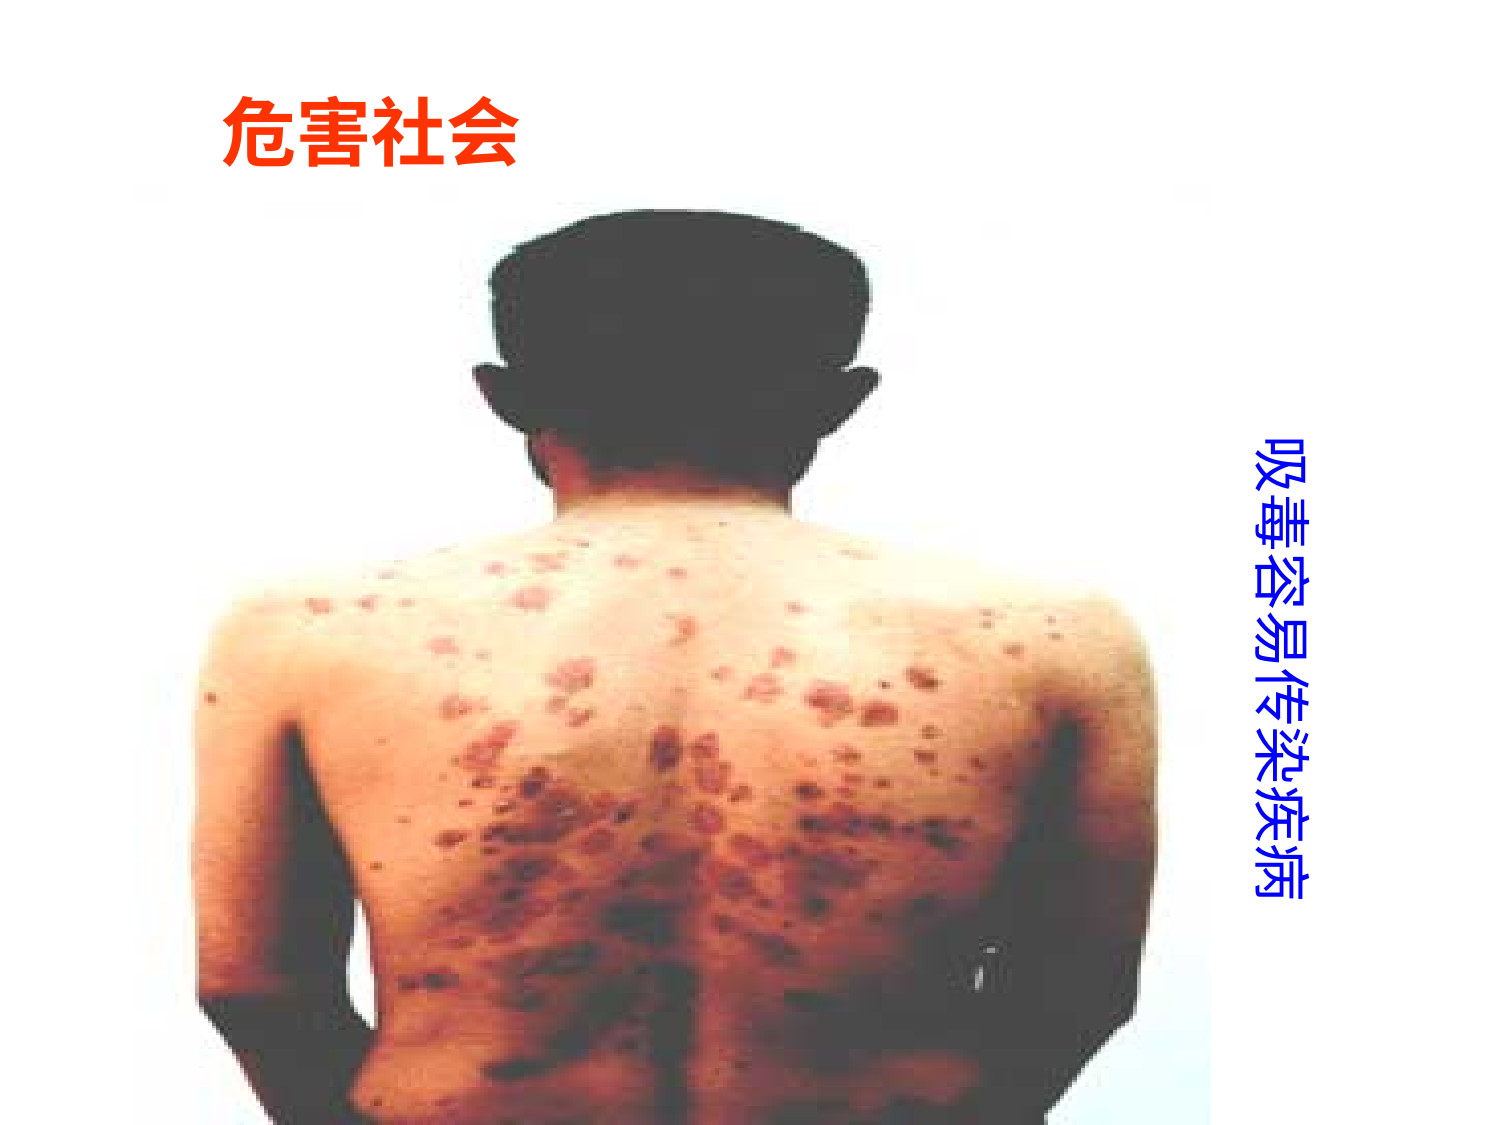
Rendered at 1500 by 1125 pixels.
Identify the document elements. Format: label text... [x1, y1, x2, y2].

picture [135, 183, 1211, 1125]
text_box 吸毒容易传染疾病 [1226, 420, 1327, 983]
text_box 危害社会 [206, 78, 632, 182]
